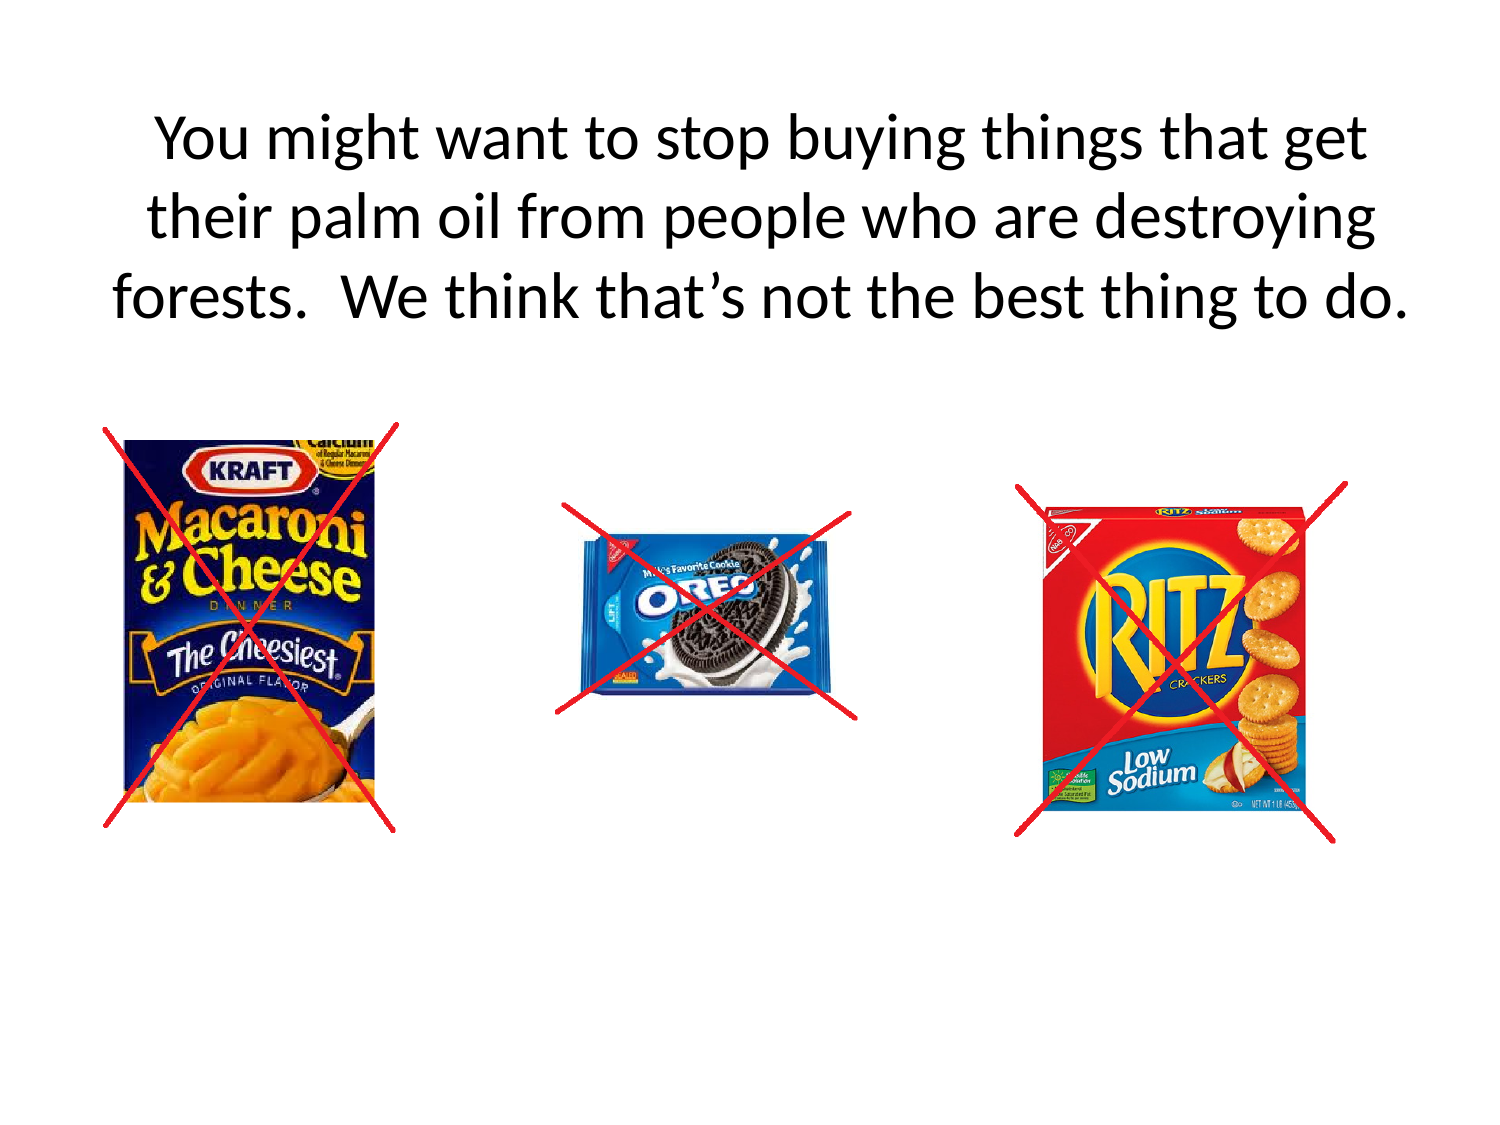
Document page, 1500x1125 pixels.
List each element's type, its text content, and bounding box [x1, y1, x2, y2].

title You might want to stop buying things that get their palm oil from people who are destroying forests. We think that’s not the best thing to do. [87, 75, 1438, 350]
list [0, 412, 538, 843]
picture [462, 437, 1476, 930]
